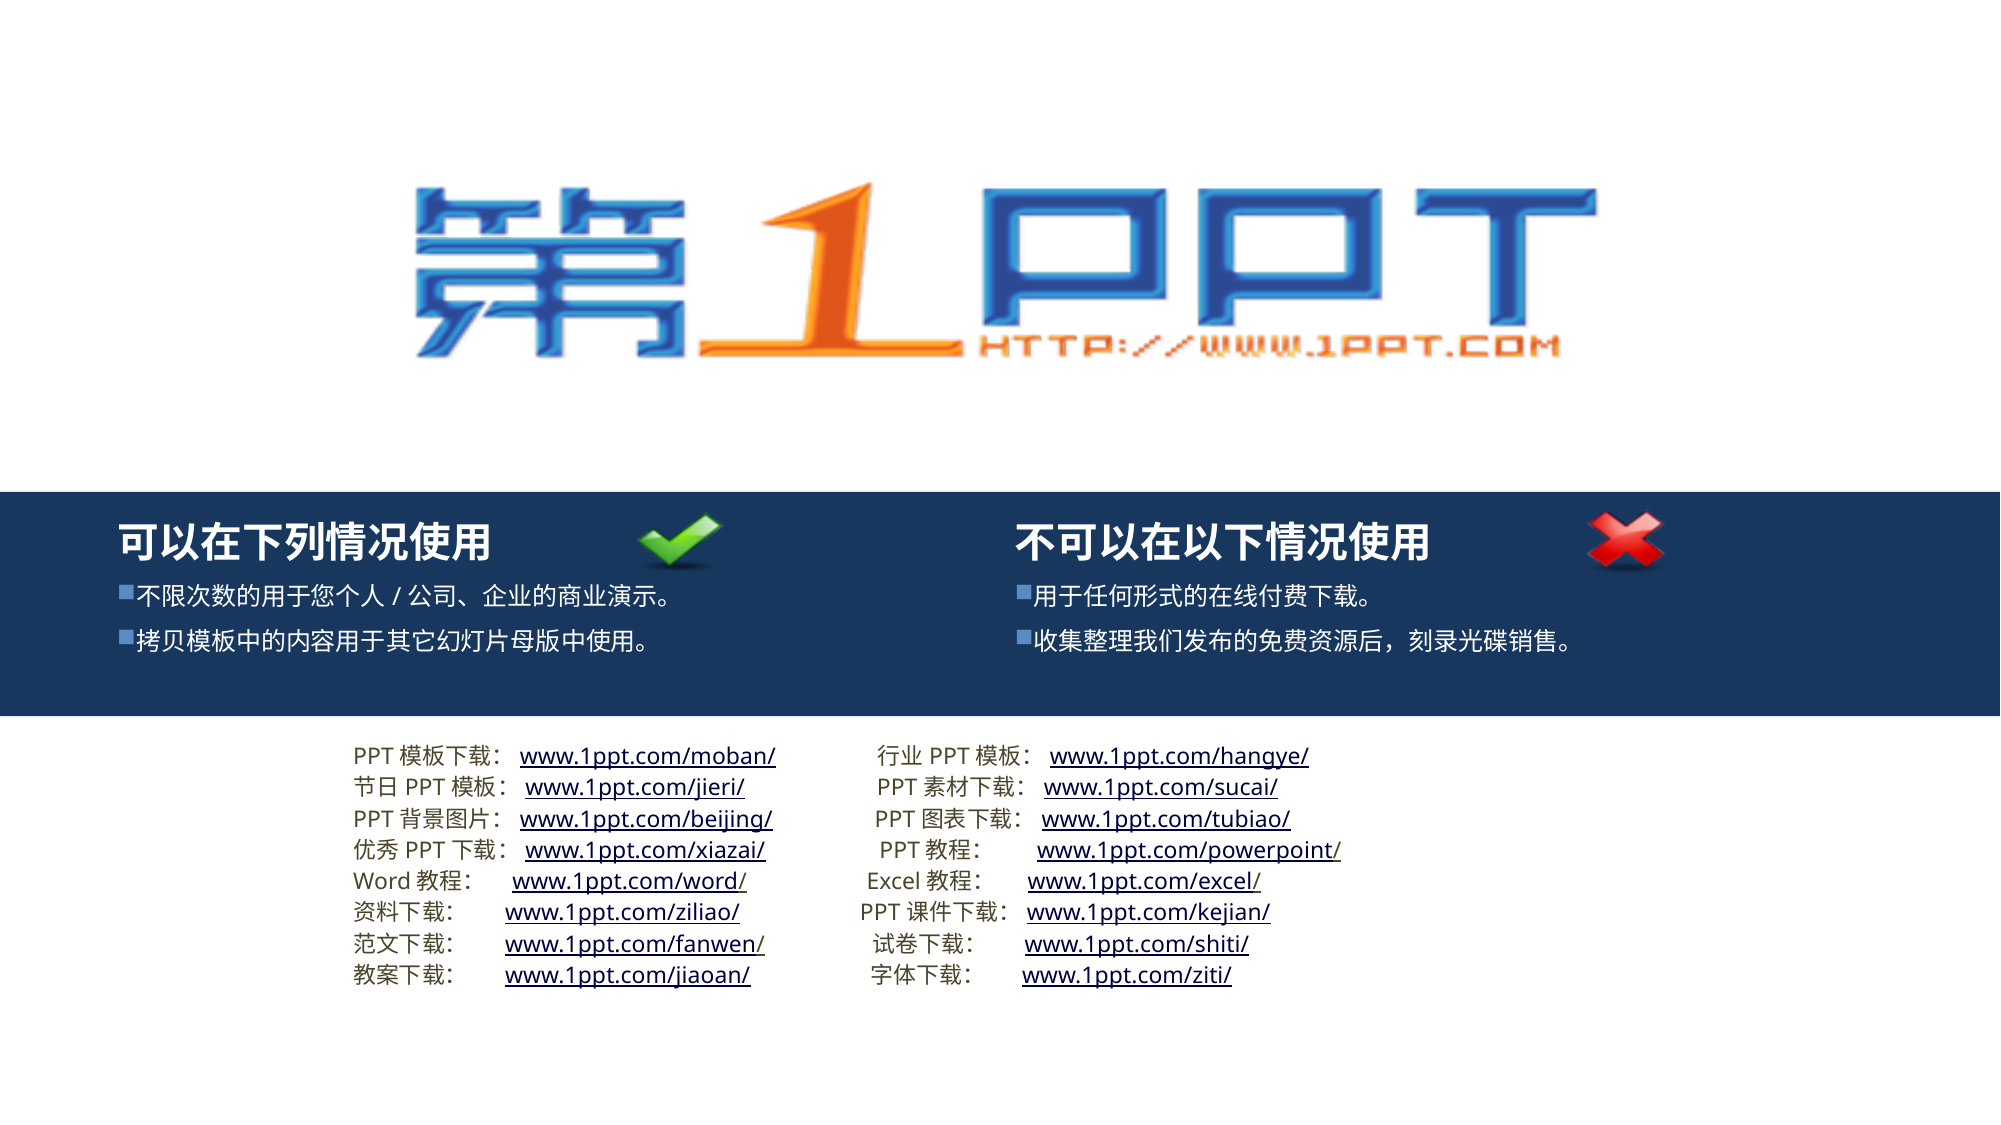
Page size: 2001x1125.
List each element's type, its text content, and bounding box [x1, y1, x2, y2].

picture [1581, 507, 1669, 573]
picture [637, 507, 724, 573]
text_box 不可以在以下情况使用 用于任何形式的在线付费下载。 收集整理我们发布的免费资源后，刻录光碟销售。 [999, 508, 1898, 762]
text_box 可以在下列情况使用 不限次数的用于您个人/公司、企业的商业演示。 拷贝模板中的内容用于其它幻灯片母版中使用。 [102, 508, 1000, 774]
text_box PPT模板下载：www.1ppt.com/moban/ 行业PPT模板：www.1ppt.com/hangye/ 节日PPT模板：www.1ppt.com/jieri/ PPT素材下载：www.1ppt.com/sucai/ PPT背景图片：www.1ppt.com/beijing/ PPT图表下载：www.1ppt.com/tubiao/ 优秀PPT下载：www.1ppt.com/xiazai/ PPT教程： www.1ppt.com/powerpoint/ Word教程： www.1ppt.com/word/ Excel教程： www.1ppt.com/excel/ 资料下载： www.1ppt.com/ziliao/ PPT课件下载：www.1ppt.com/kejian/ 范文下载： www.1ppt.com/fanwen/ 试卷下载： www.1ppt.com/shiti/ 教案下载： www.1ppt.com/jiaoan/ 字体下载： www.1ppt.com/ziti/ [336, 762, 1752, 1008]
text_box [0, 491, 2000, 717]
picture [179, 51, 1867, 492]
